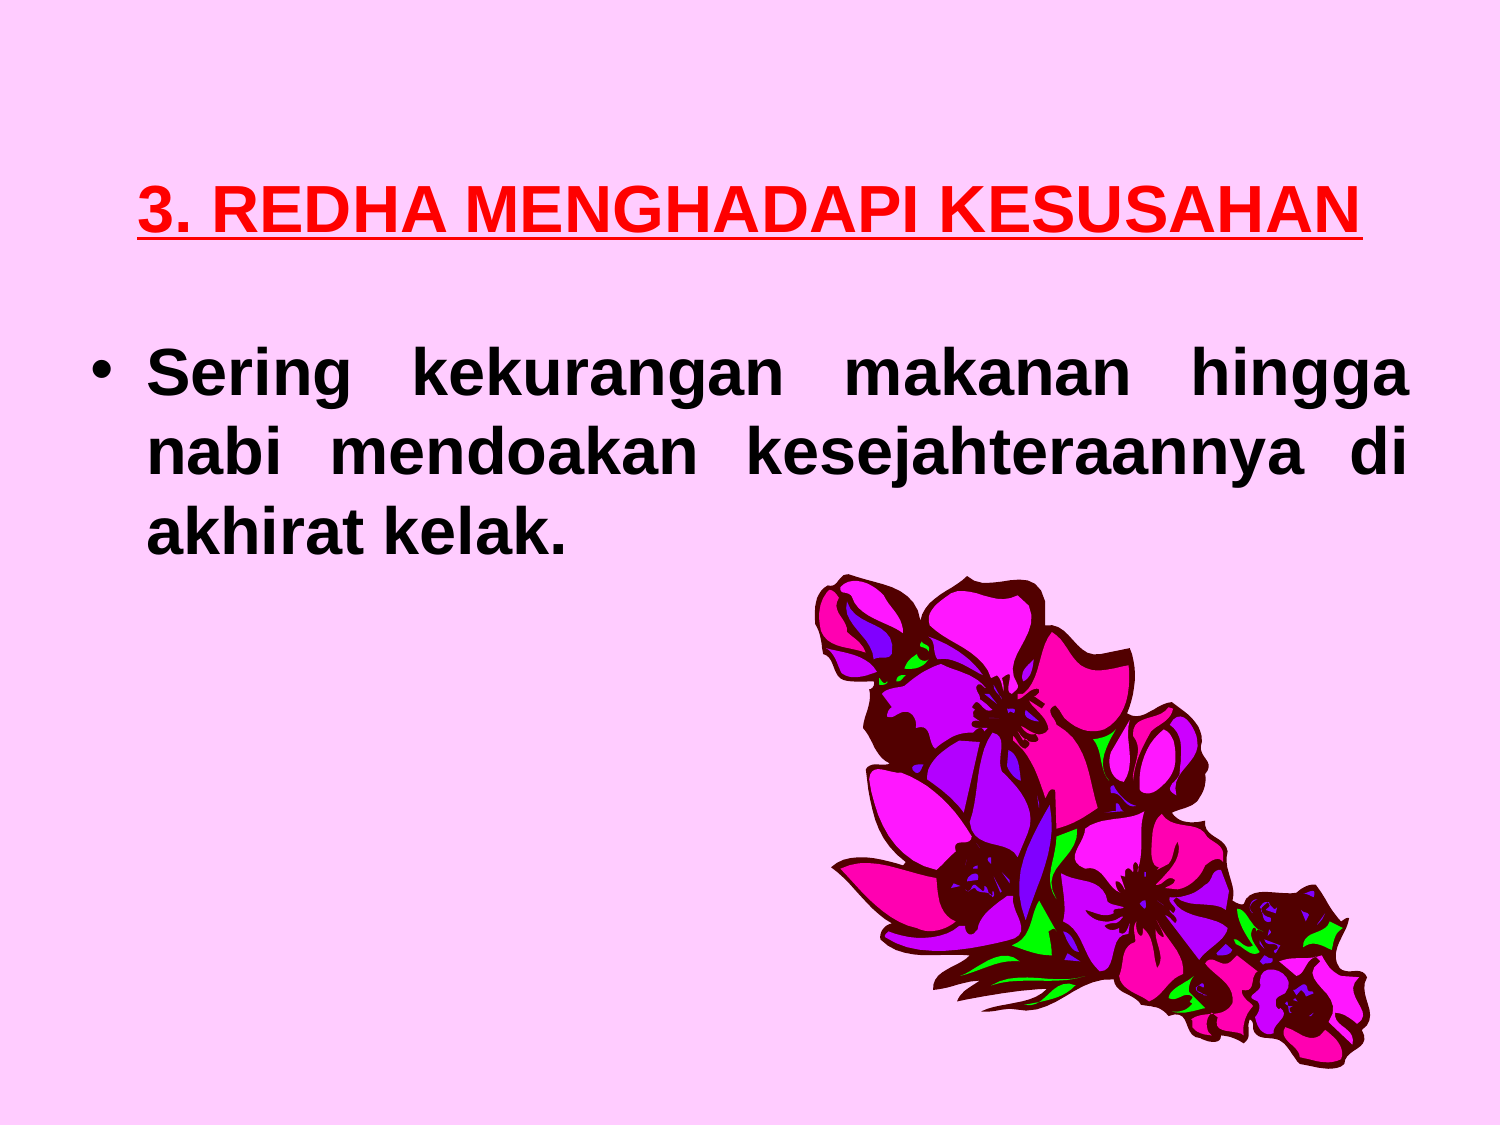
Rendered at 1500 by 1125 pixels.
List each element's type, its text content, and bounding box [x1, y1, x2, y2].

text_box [814, 573, 1371, 1069]
text_box Sering kekurangan makanan hingga nabi mendoakan kesejahteraannya di akhirat kelak. [74, 262, 1425, 1005]
text_box 3. REDHA MENGHADAPI KESUSAHAN [74, 112, 1425, 262]
